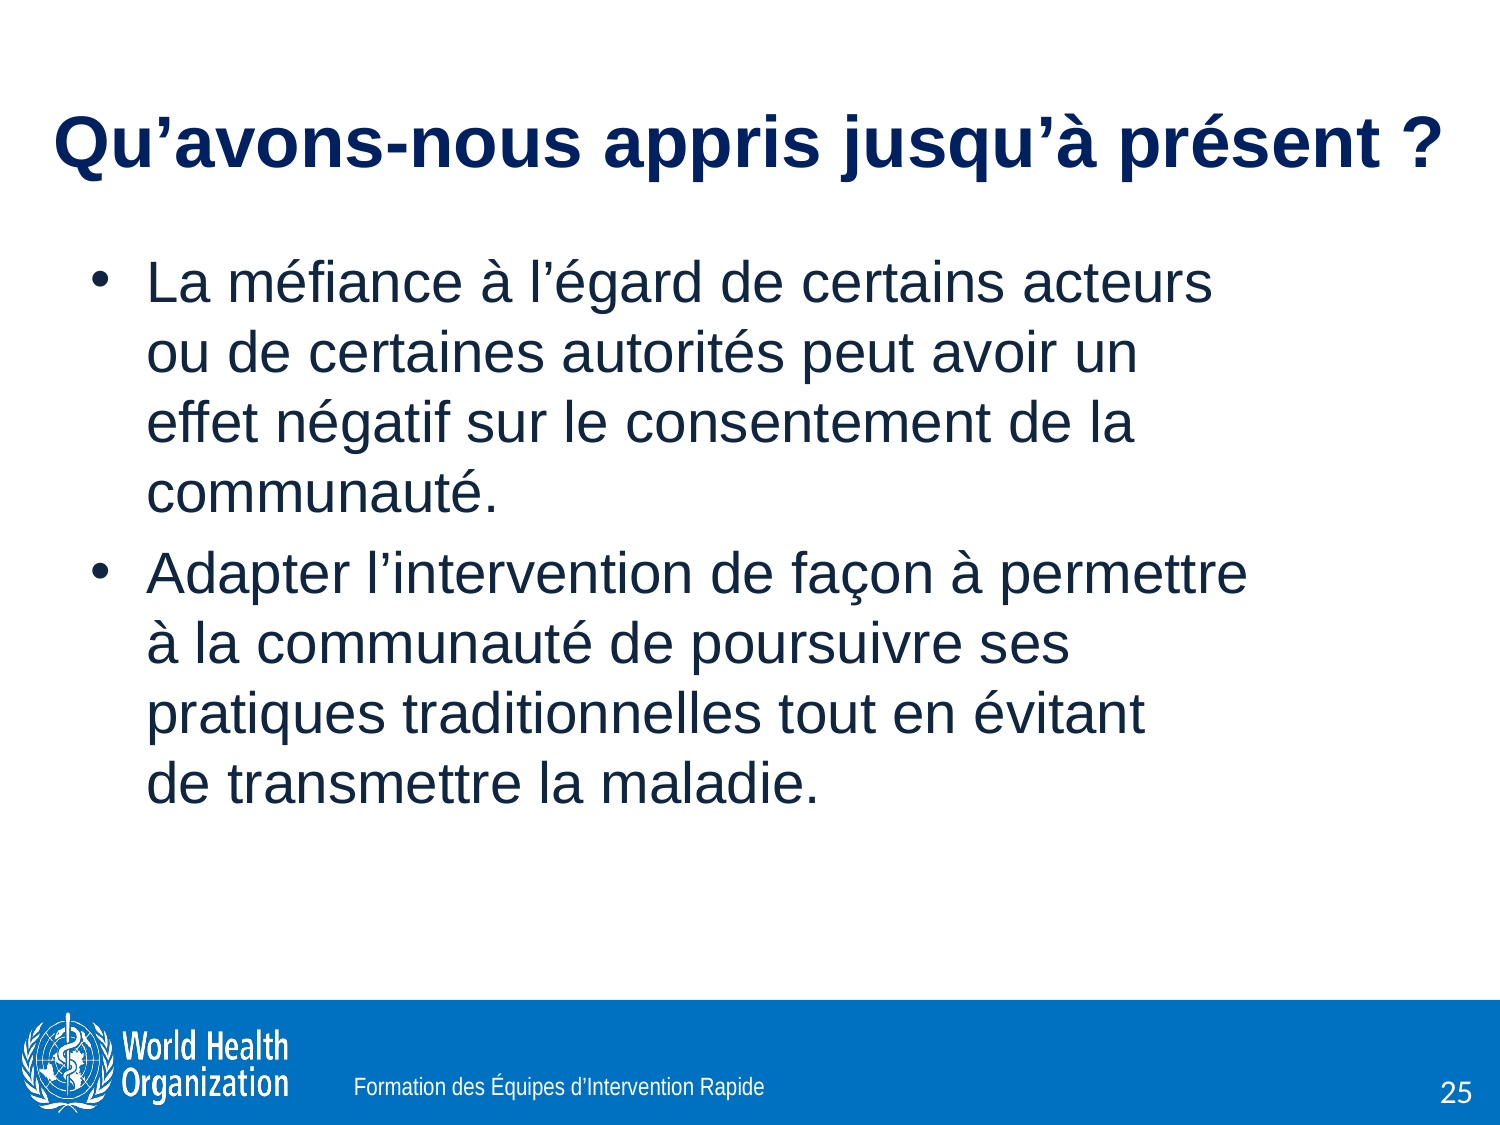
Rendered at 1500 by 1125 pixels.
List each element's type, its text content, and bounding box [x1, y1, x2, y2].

list La méfiance à l’égard de certains acteurs ou de certaines autorités peut avoir un effet négatif sur le consentement de la communauté. Adapter l’intervention de façon à permettre à la communauté de poursuivre ses pratiques traditionnelles tout en évitant de transmettre la maladie. [75, 236, 1300, 979]
picture [21, 1012, 288, 1113]
title Qu’avons-nous appris jusqu’à présent ? [0, 45, 1500, 233]
